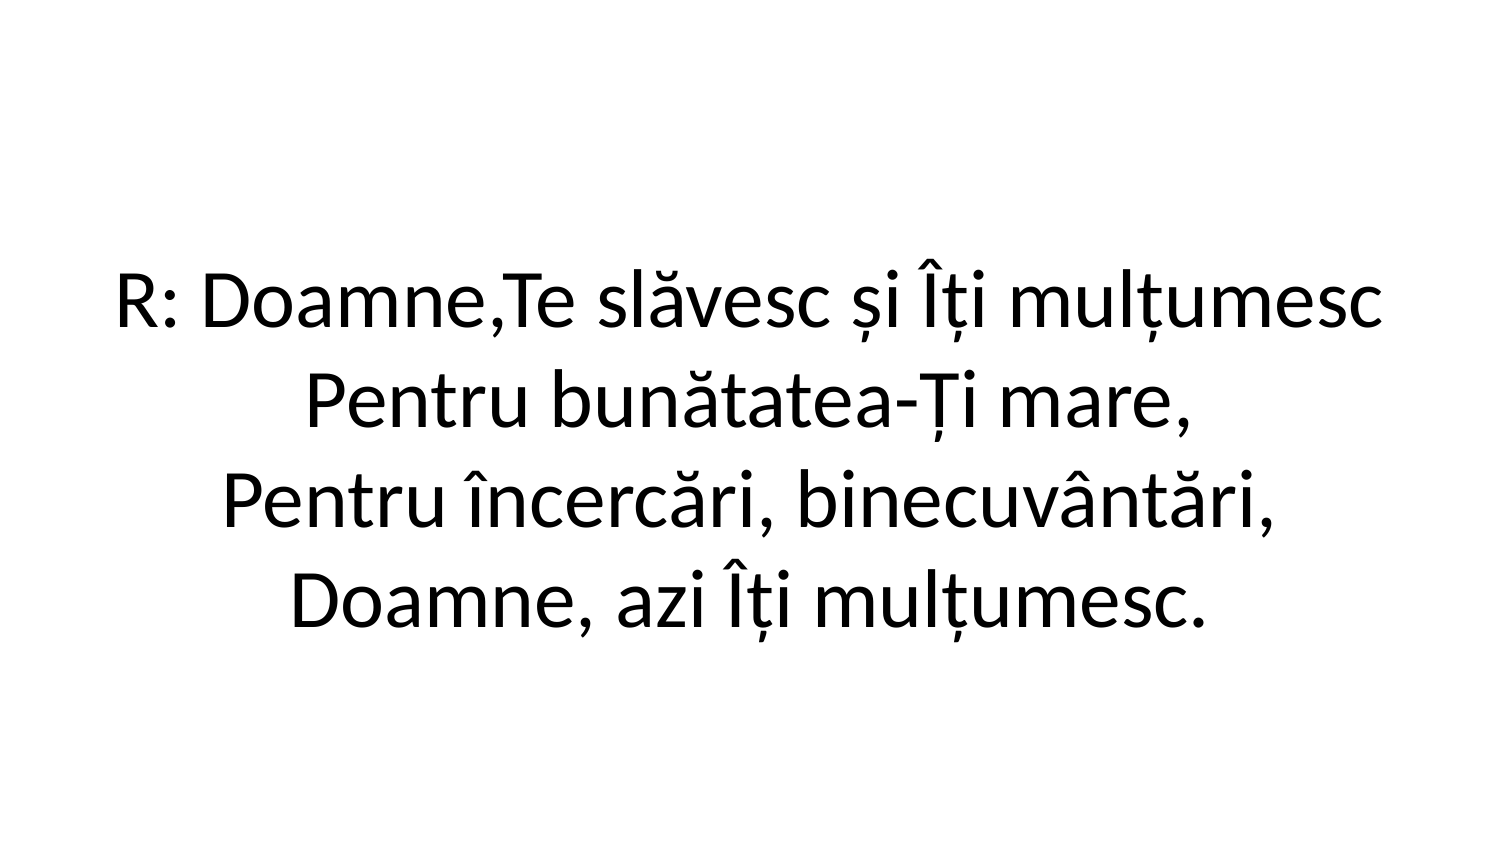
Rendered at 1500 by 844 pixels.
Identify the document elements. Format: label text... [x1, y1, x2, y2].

text_box R: Doamne,Te slăvesc și Îți mulțumesc Pentru bunătatea-Ți mare, Pentru încercări, binecuvântări, Doamne, azi Îți mulțumesc. [99, 192, 1400, 652]
